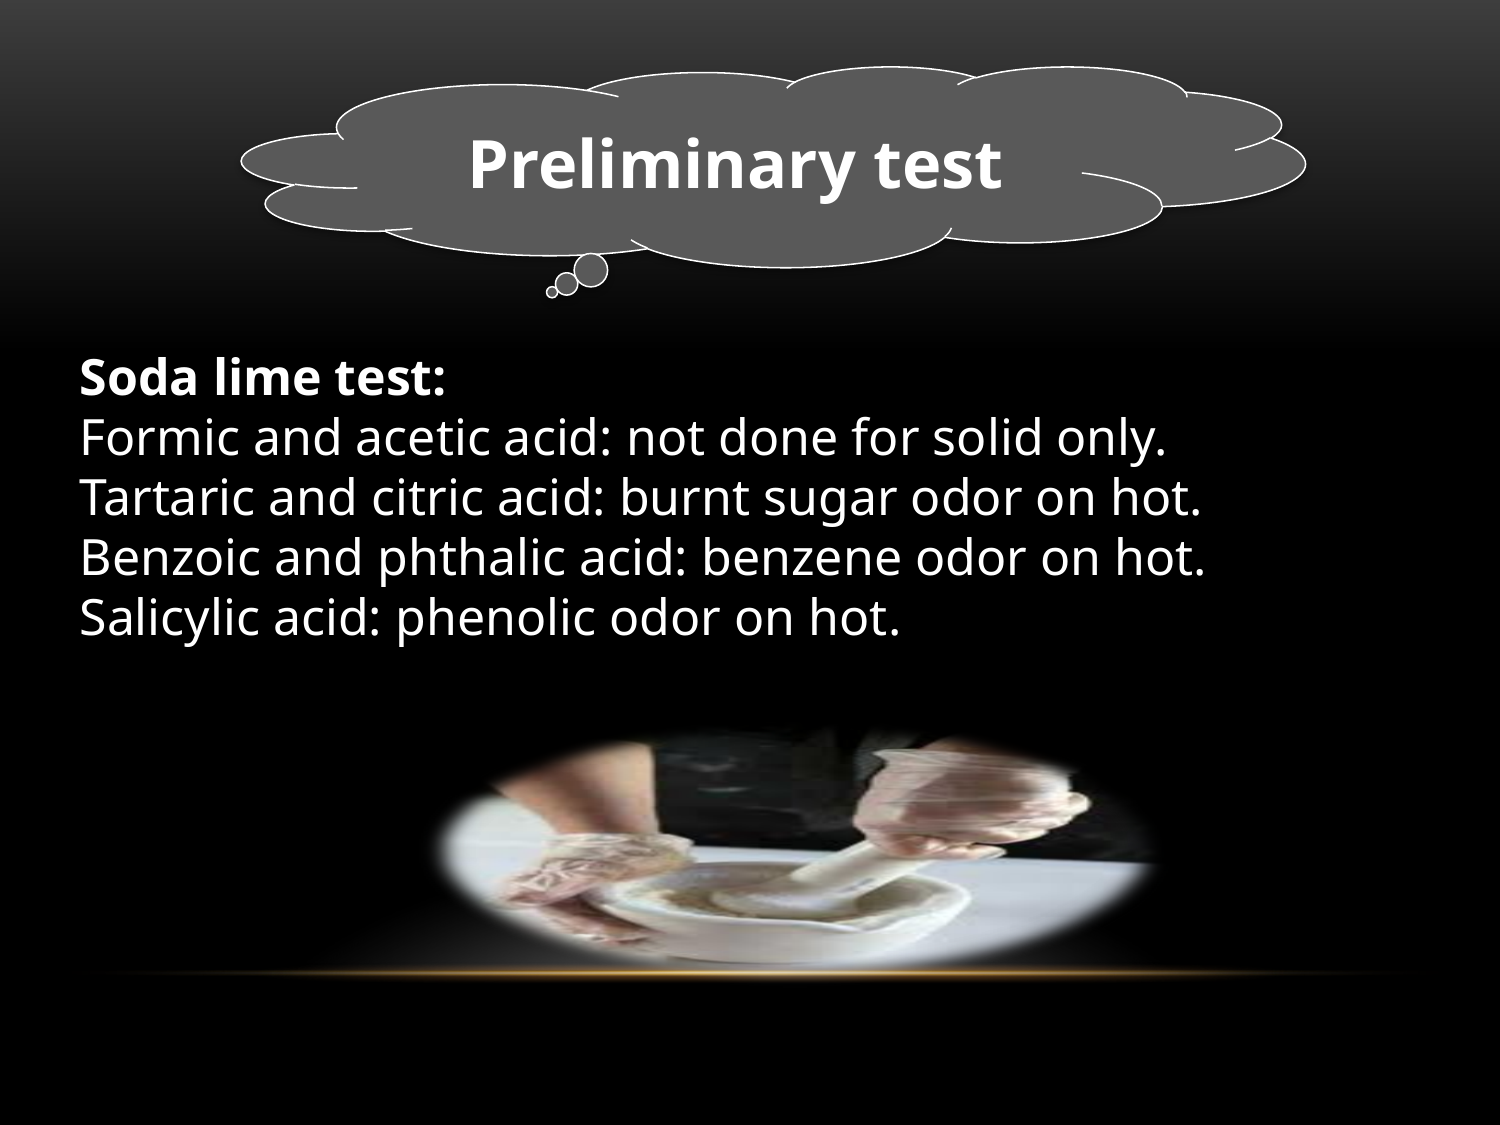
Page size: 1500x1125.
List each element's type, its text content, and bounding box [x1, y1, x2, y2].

text_box Preliminary test [240, 66, 1307, 299]
text_box Soda lime test: Formic and acetic acid: not done for solid only. Tartaric and citric acid: burnt sugar odor on hot. Benzoic and phthalic acid: benzene odor on hot. Salicylic acid: phenolic odor on hot. [64, 338, 1483, 653]
picture [0, 0, 1500, 1125]
